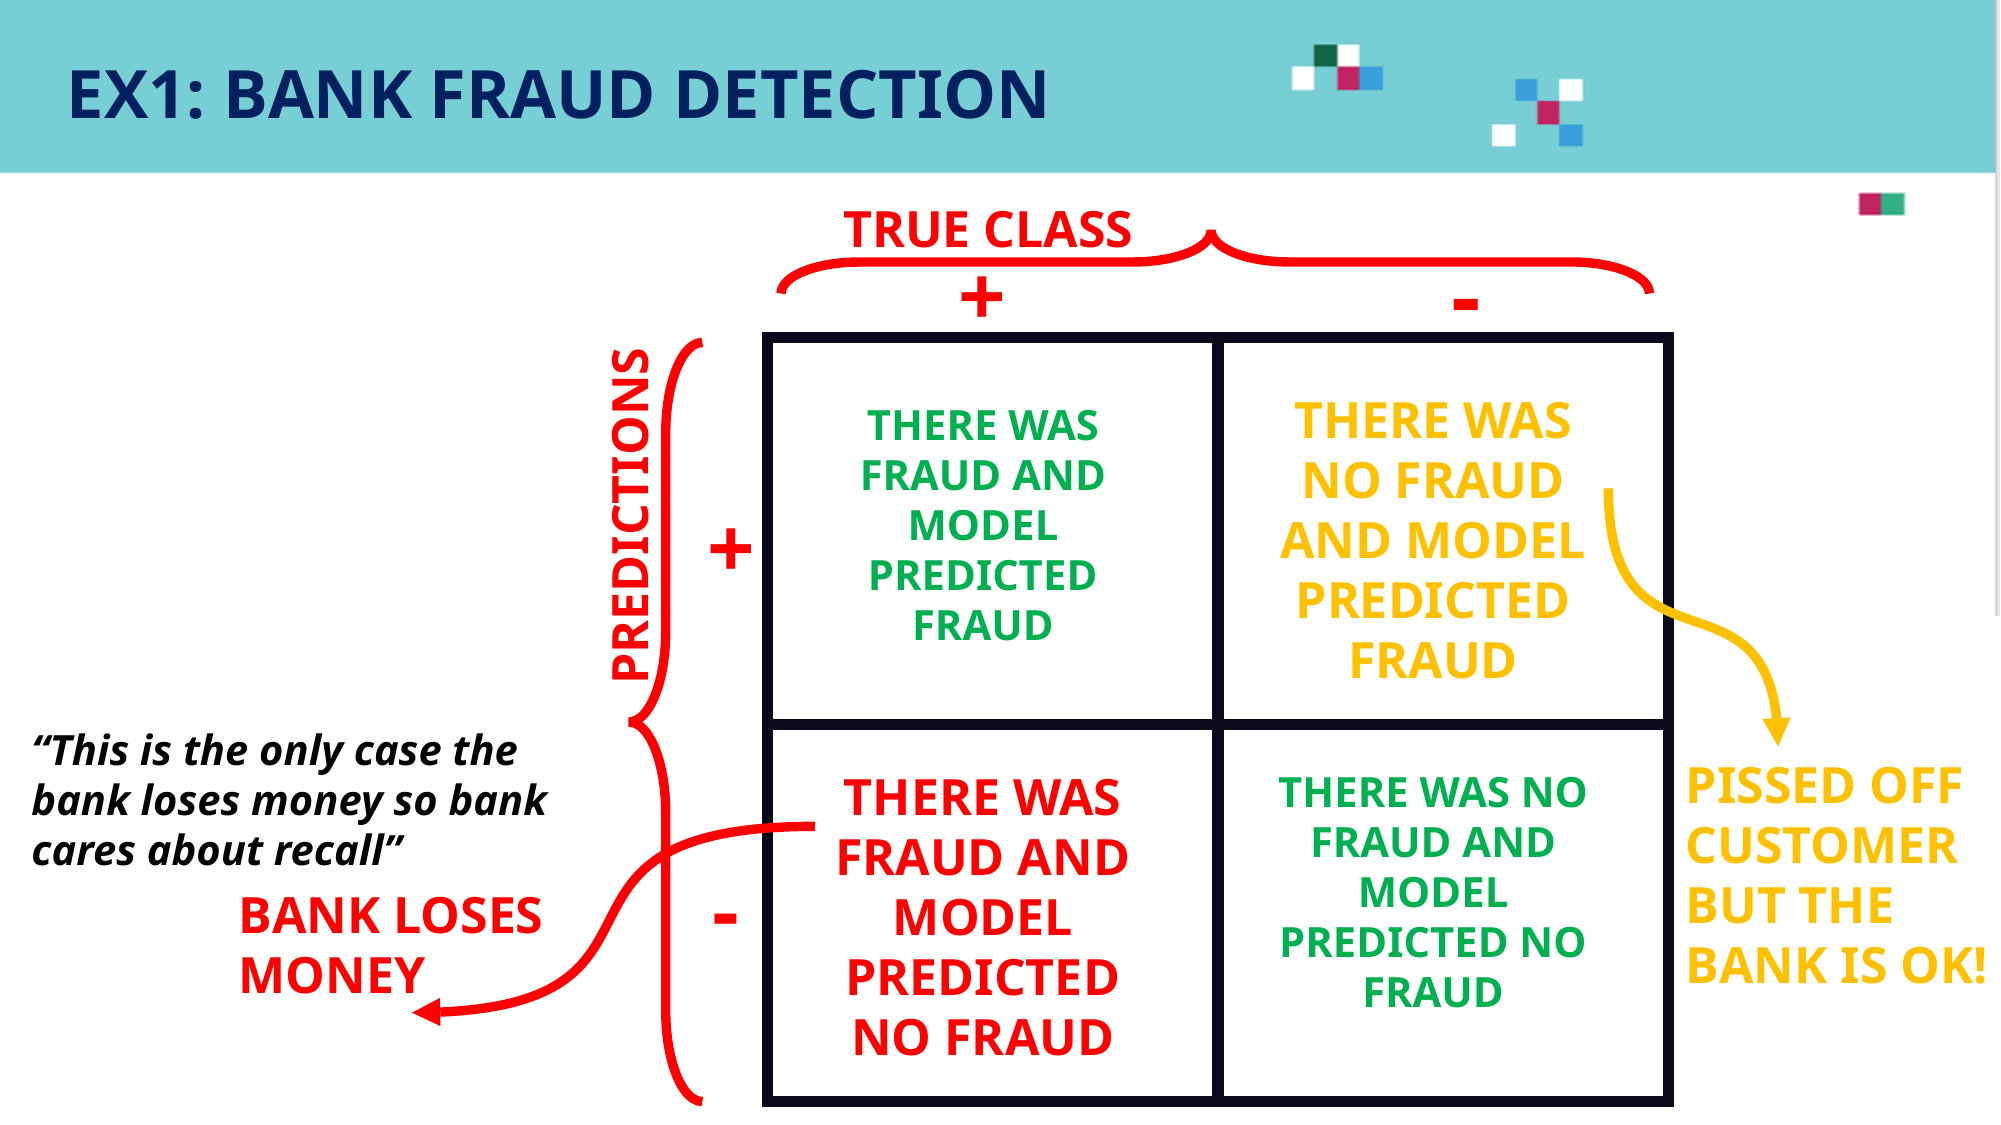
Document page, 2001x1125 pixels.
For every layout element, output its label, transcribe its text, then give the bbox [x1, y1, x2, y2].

text_box THERE WAS FRAUD AND MODEL PREDICTED FRAUD [807, 616, 1159, 657]
table_cell [1224, 730, 1663, 1096]
text_box THERE WAS NO FRAUD AND MODEL PREDICTED NO FRAUD [1257, 758, 1609, 1024]
text_box PREDICTIONS [591, 616, 666, 700]
text_box [629, 616, 703, 826]
text_box BANK LOSES MONEY [223, 881, 411, 1012]
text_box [1564, 532, 1823, 703]
text_box [665, 1013, 703, 1102]
table_cell [773, 730, 1212, 1096]
text_box THERE WAS NO FRAUD AND MODEL PREDICTED FRAUD [1241, 616, 1564, 696]
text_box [411, 826, 815, 1013]
table_header [773, 616, 1212, 719]
table_header [1224, 616, 1663, 719]
text_box THERE WAS FRAUD AND MODEL PREDICTED NO FRAUD [793, 758, 1172, 1073]
text_box “This is the only case the bank loses money so bank cares about recall” [16, 716, 585, 881]
text_box PISSED OFF CUSTOMER BUT THE BANK IS OK! [1671, 745, 2000, 1001]
picture [0, 0, 2000, 616]
